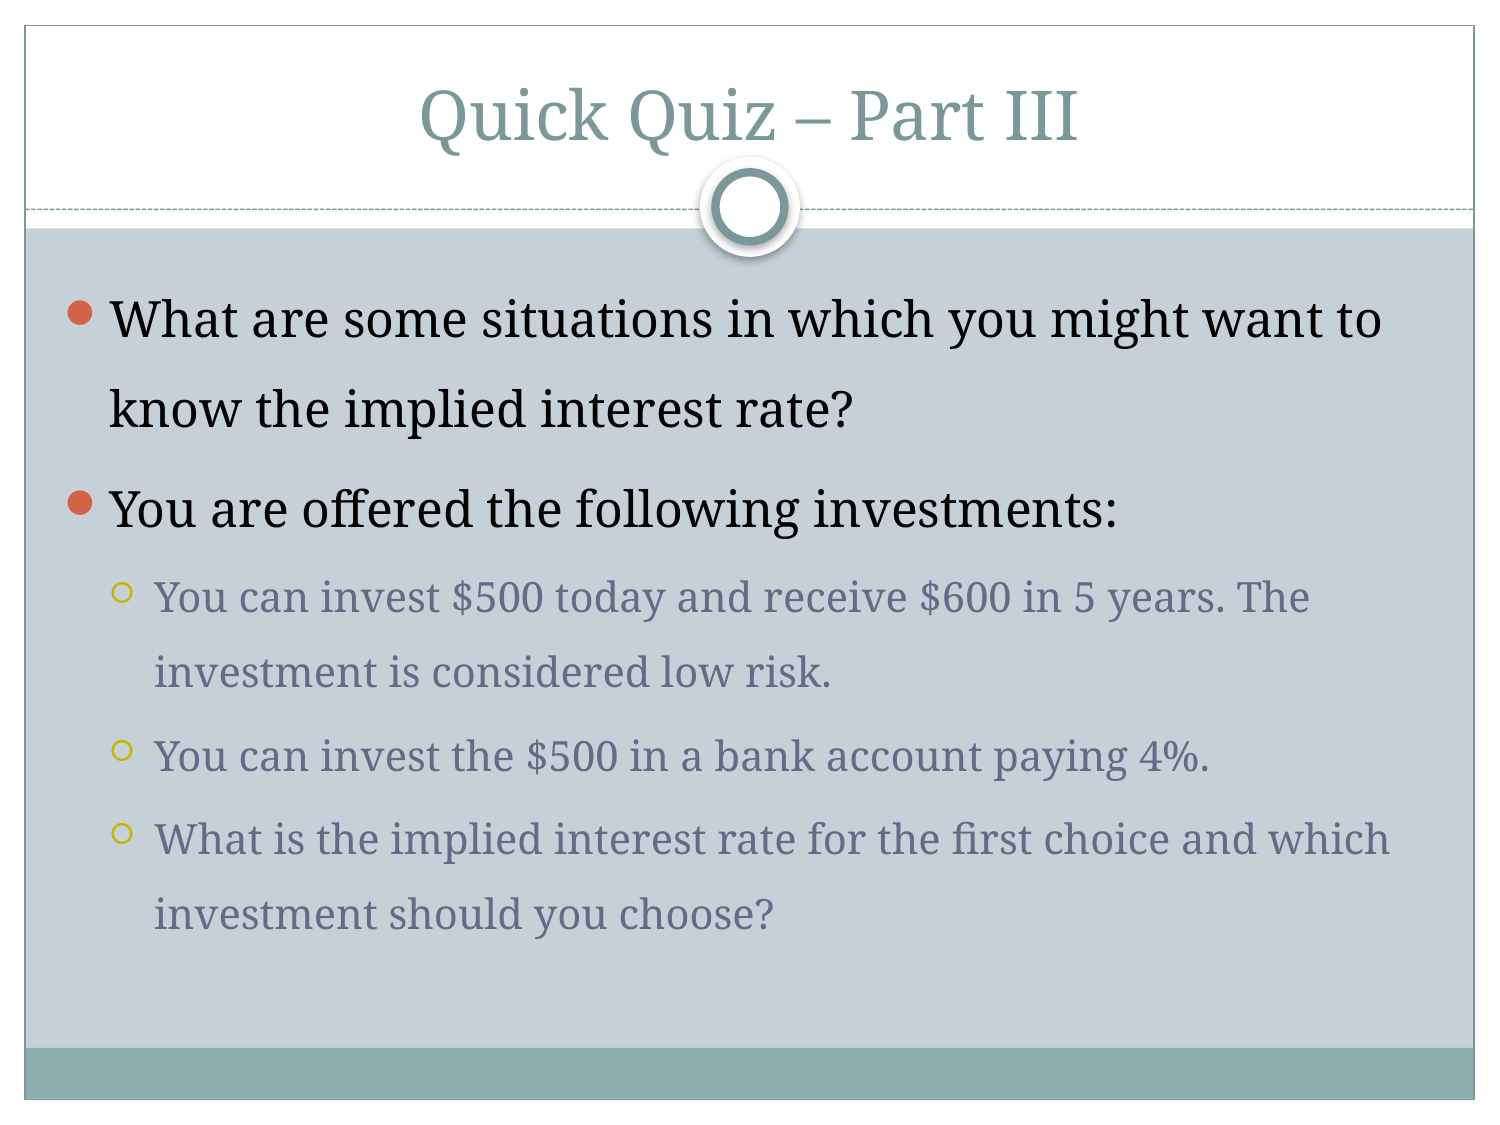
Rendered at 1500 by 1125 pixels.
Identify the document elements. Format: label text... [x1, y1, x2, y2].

title Quick Quiz – Part III [49, 37, 1450, 162]
list What are some situations in which you might want to know the implied interest rate? You are offered the following investments: You can invest $500 today and receive $600 in 5 years. The investment is considered low risk. You can invest the $500 in a bank account paying 4%. What is the implied interest rate for the first choice and which investment should you choose? [49, 250, 1445, 1001]
